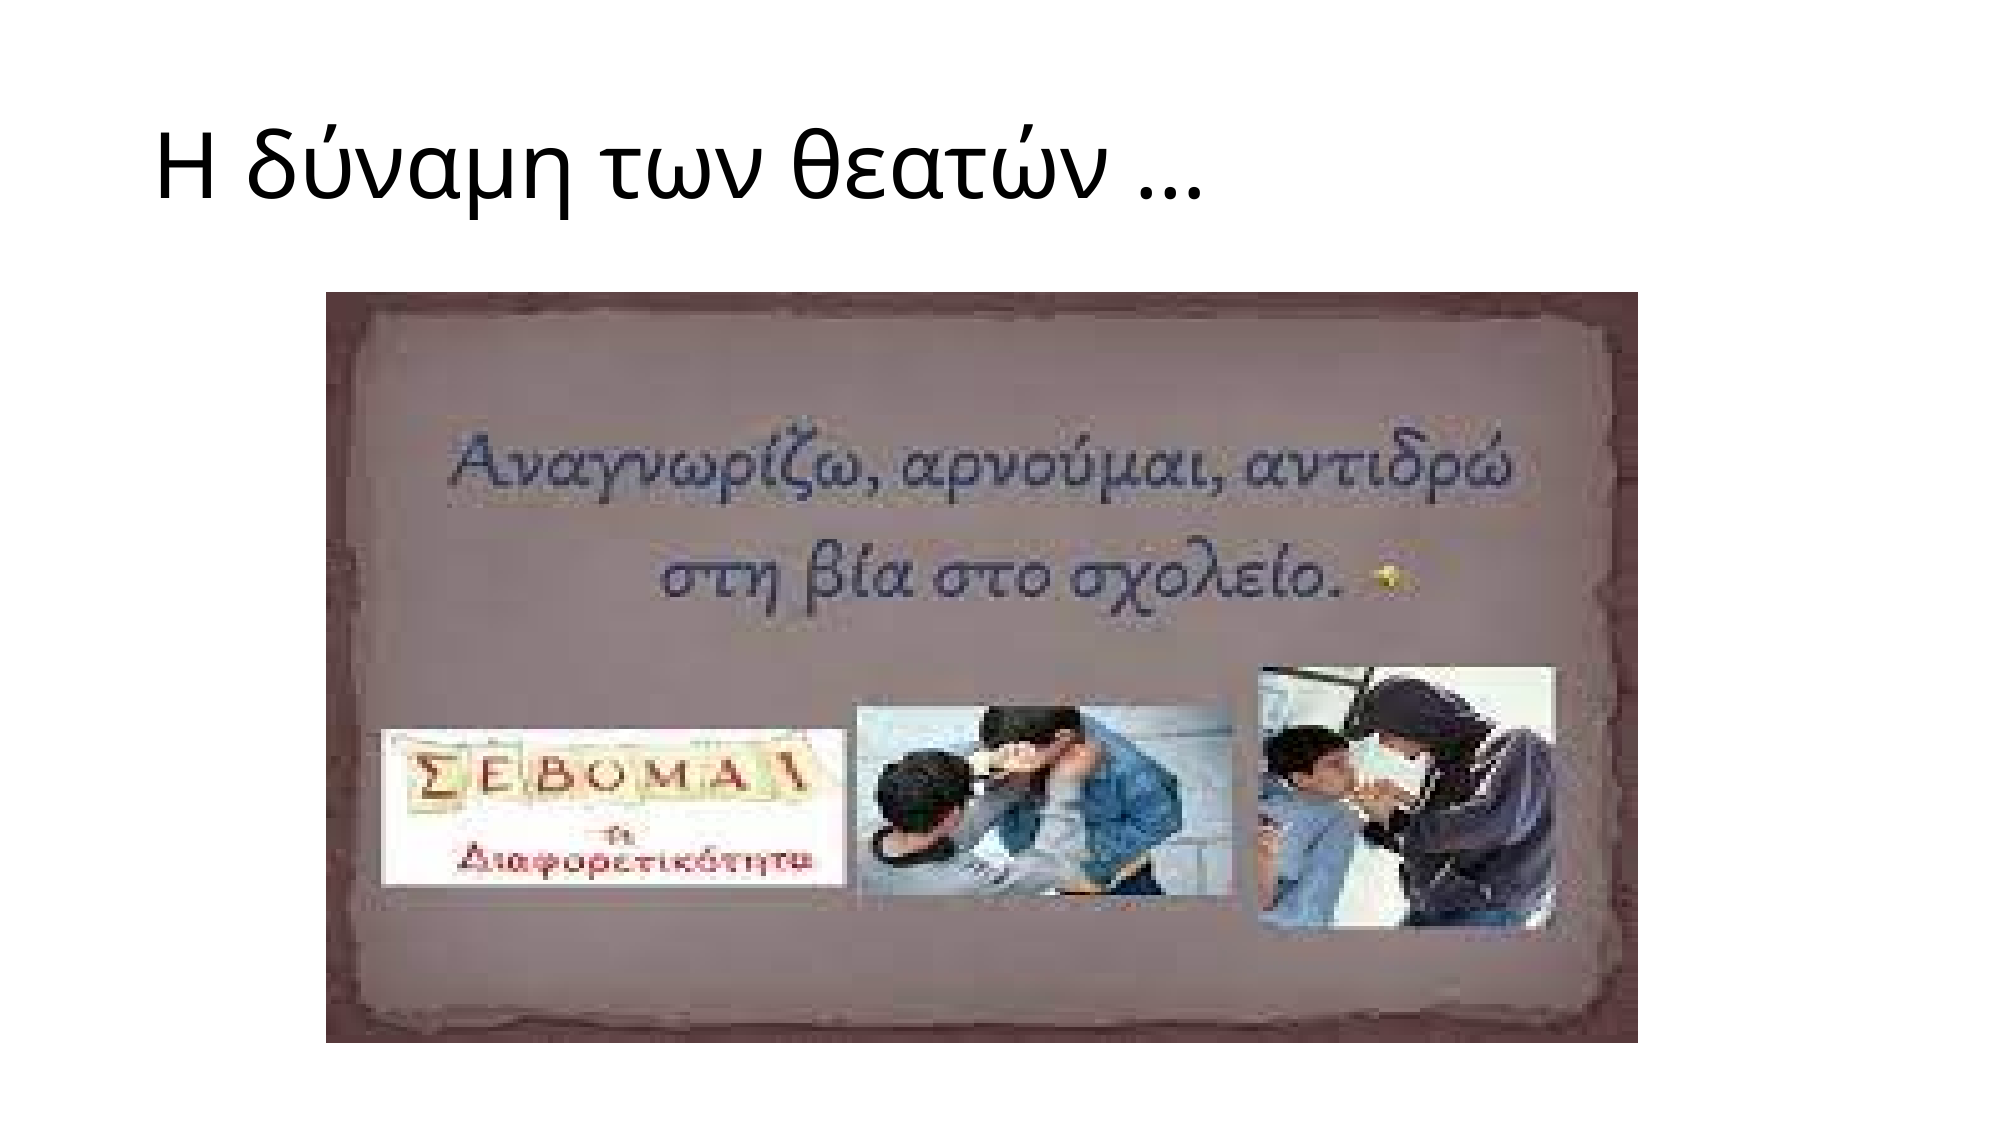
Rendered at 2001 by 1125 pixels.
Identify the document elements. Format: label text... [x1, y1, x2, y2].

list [326, 292, 1638, 1043]
title Η δύναμη των θεατών … [137, 59, 1863, 278]
